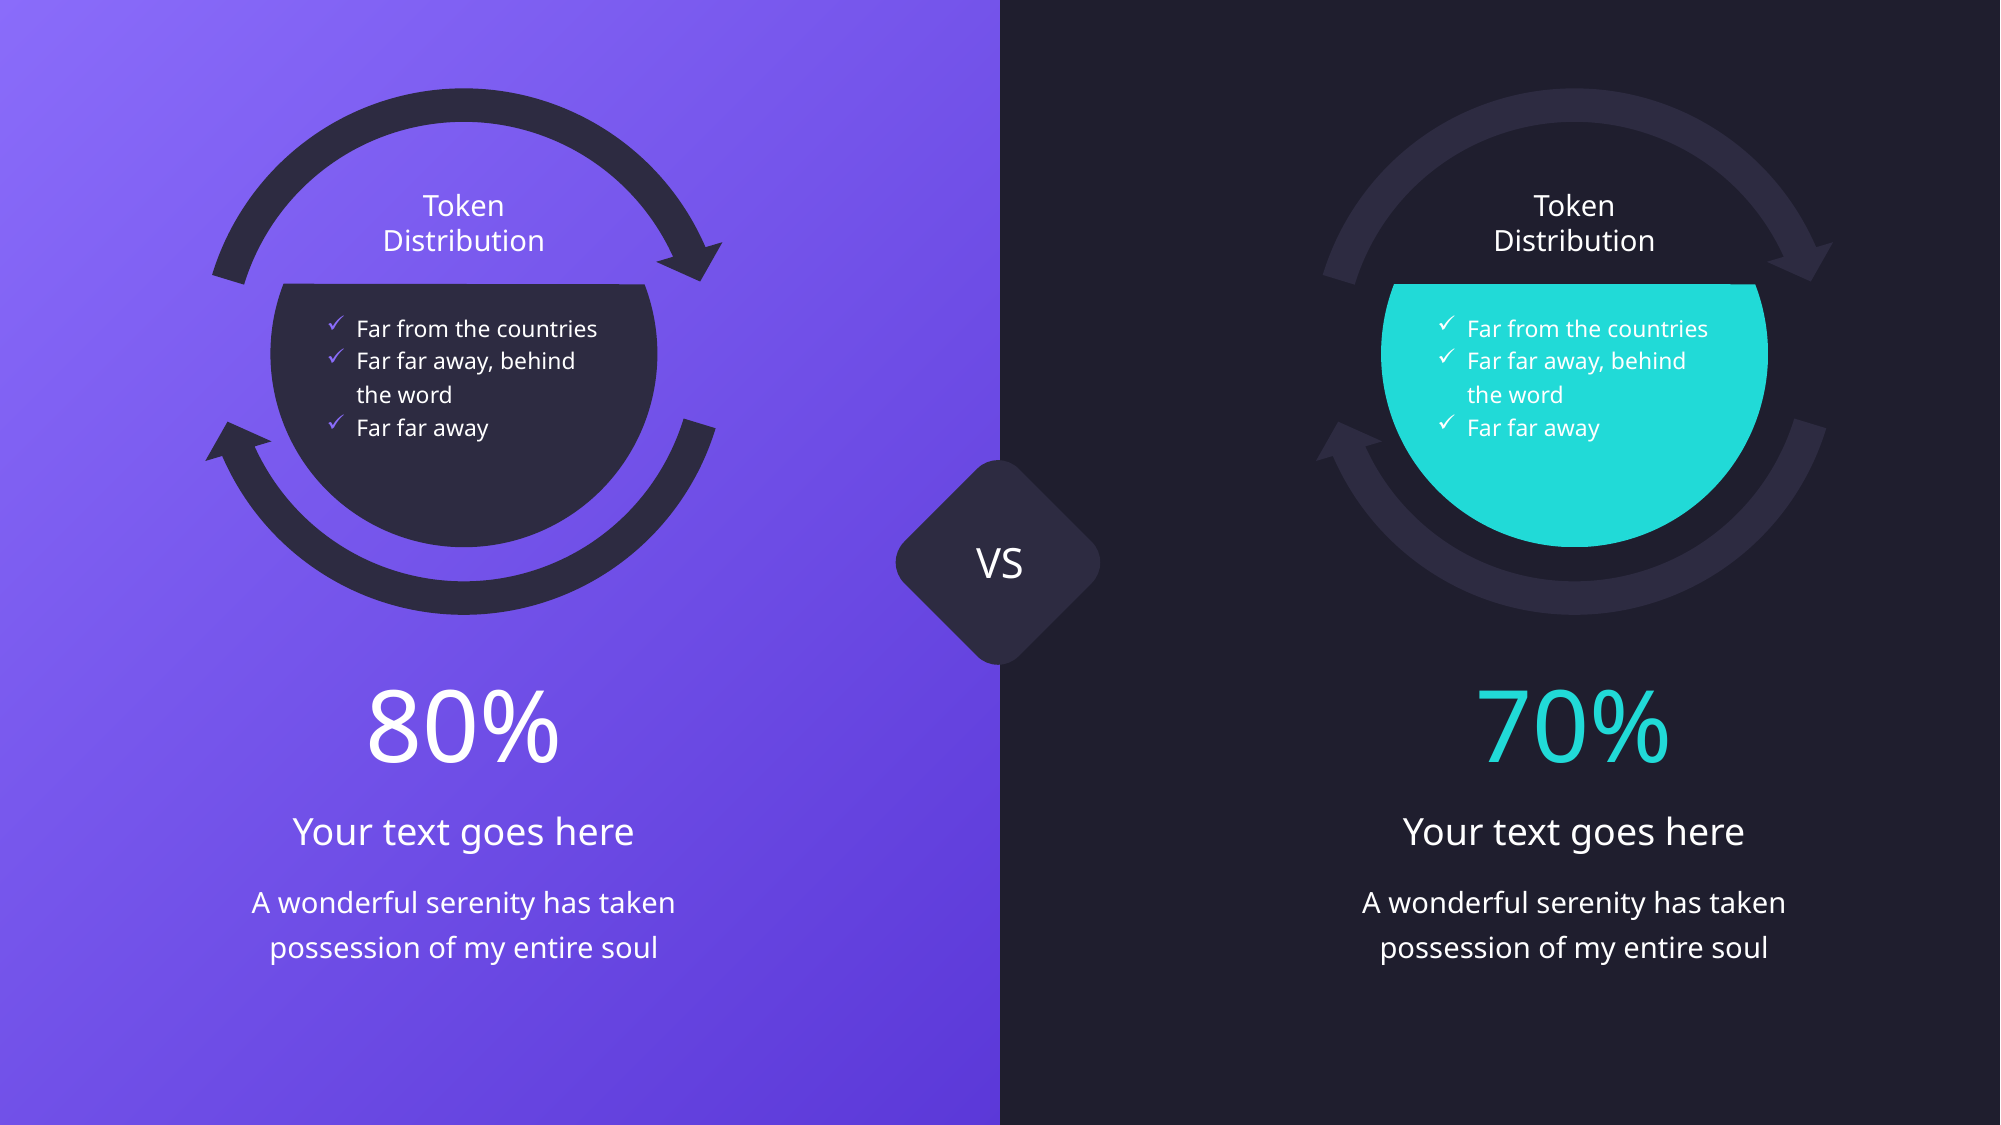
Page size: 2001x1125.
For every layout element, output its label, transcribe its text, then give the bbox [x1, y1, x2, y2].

text_box VS [939, 529, 1061, 595]
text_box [182, 70, 745, 633]
text_box 80% [293, 655, 634, 790]
text_box Your text goes here [151, 809, 777, 861]
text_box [1293, 70, 1856, 633]
text_box [894, 459, 1102, 666]
text_box 70% [1404, 655, 1745, 790]
text_box A wonderful serenity has taken possession of my entire soul [182, 866, 746, 973]
text_box Your text goes here [1322, 809, 1826, 861]
text_box [0, 0, 1001, 1125]
text_box A wonderful serenity has taken possession of my entire soul [1292, 866, 1856, 973]
